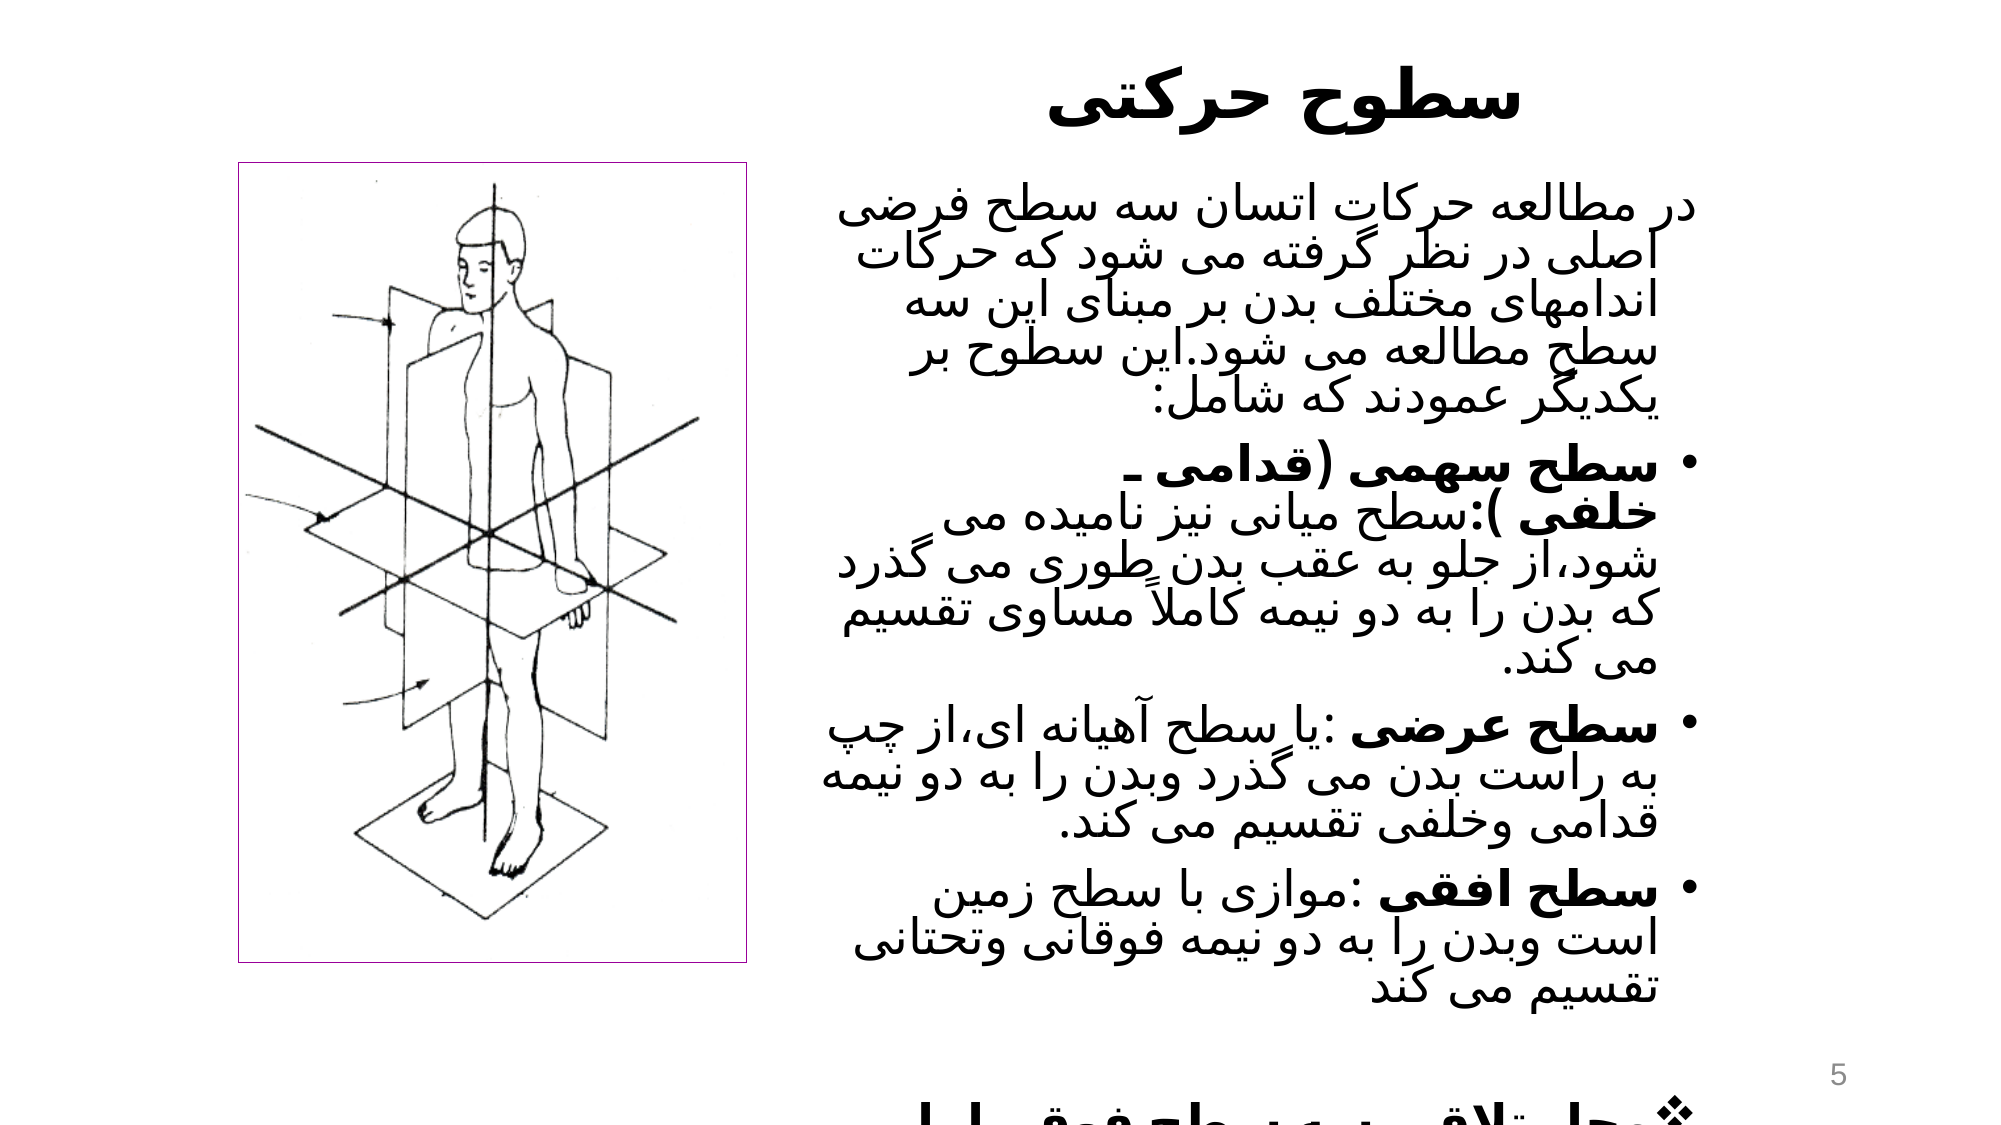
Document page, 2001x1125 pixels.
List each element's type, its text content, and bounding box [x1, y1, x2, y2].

title سطوح حرکتی [295, 42, 1733, 150]
list در مطالعه حرکات اتسان سه سطح فرضی اصلی در نظر گرفته می شود که حرکات اندامهای مختلف بدن بر مبنای این سه سطح مطالعه می شود.این سطوح بر یکدیگر عمودند که شامل: سطح سهمی (قدامی ـ خلفی ):سطح میانی نیز نامیده می شود،از جلو به عقب بدن طوری می گذرد که بدن را به دو نیمه کاملاً مساوی تقسیم می کند. سطح عرضی :یا سطح آهیانه ای،از چپ به راست بدن می گذرد وبدن را به دو نیمه قدامی وخلفی تقسیم می کند. سطح افقی :موازی با سطح زمین است وبدن را به دو نیمه فوقانی وتحتانی تقسیم می کند محل تلاقی سه سطح فوق را با همدیگر مرکز ثقل بدن می نامند. [801, 174, 1714, 1055]
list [238, 162, 747, 963]
slide_number 5 [1412, 1042, 1863, 1103]
